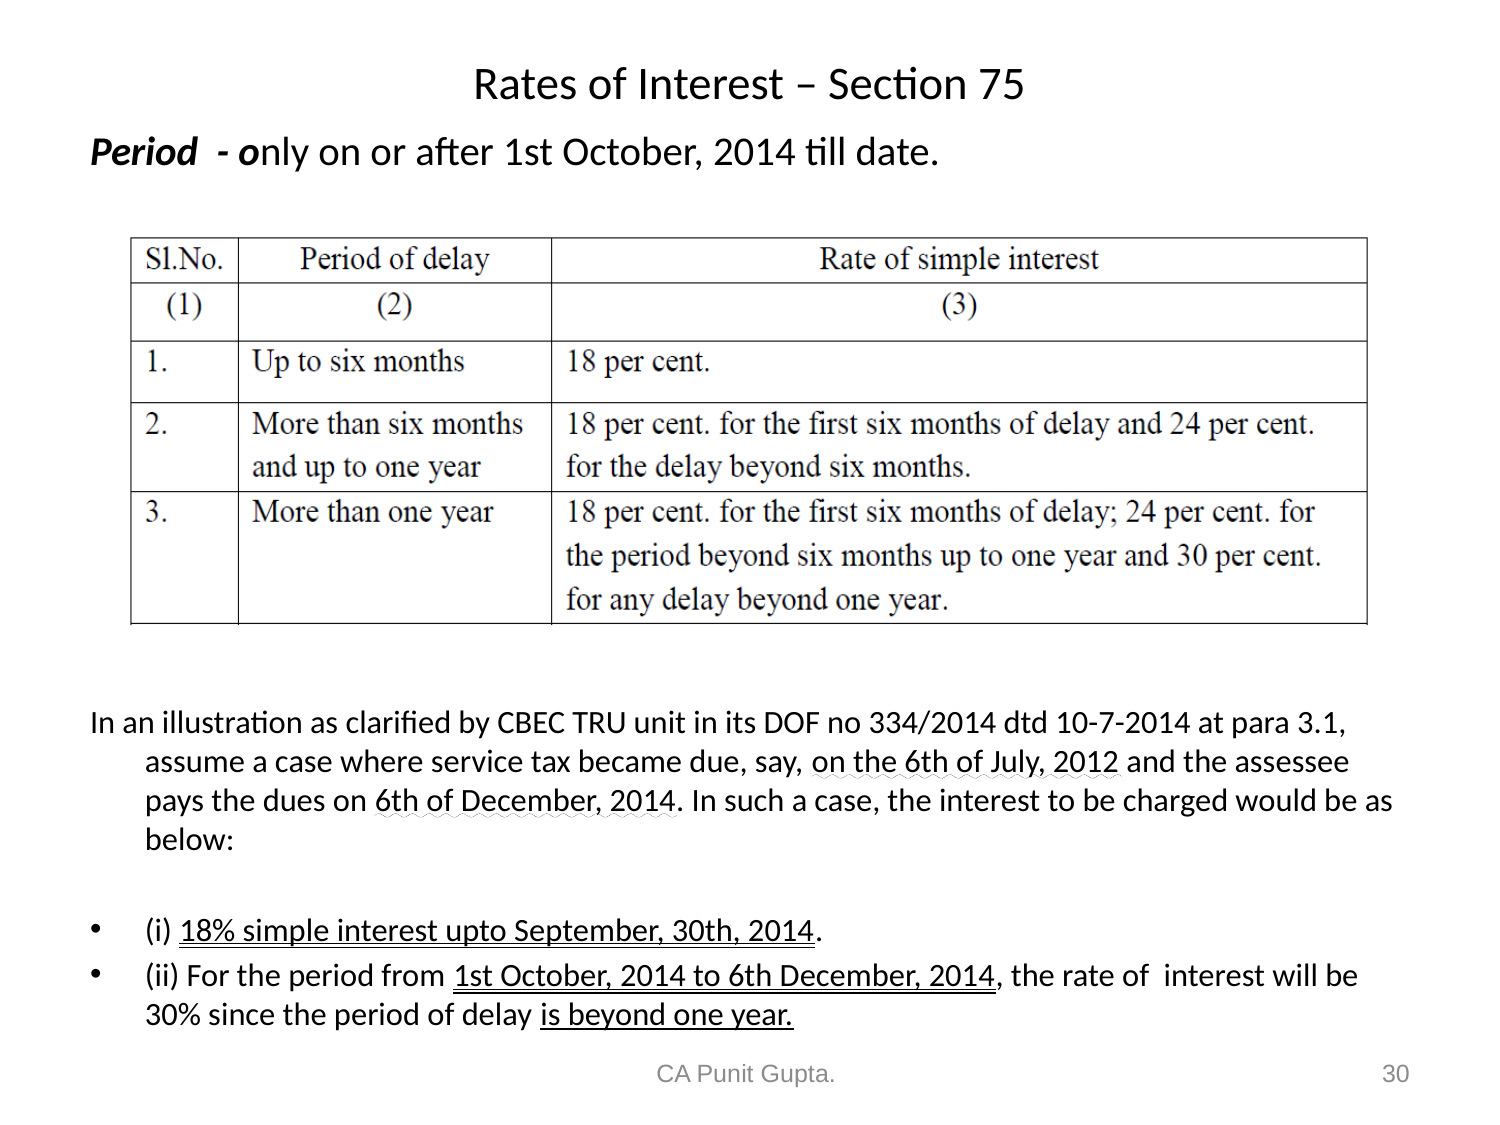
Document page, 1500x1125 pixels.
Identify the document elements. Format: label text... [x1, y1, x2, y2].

title Rates of Interest – Section 75 [75, 45, 1425, 117]
picture [116, 222, 1407, 645]
footer CA Punit Gupta. [512, 1042, 988, 1103]
slide_number 30 [1074, 1042, 1425, 1103]
list Period - only on or after 1st October, 2014 till date. In an illustration as clarified by CBEC TRU unit in its DOF no 334/2014 dtd 10-7-2014 at para 3.1, assume a case where service tax became due, say, on the 6th of July, 2012 and the assessee pays the dues on 6th of December, 2014. In such a case, the interest to be charged would be as below: (i) 18% simple interest upto September, 30th, 2014. (ii) For the period from 1st October, 2014 to 6th December, 2014, the rate of interest will be 30% since the period of delay is beyond one year. [75, 117, 1425, 1043]
